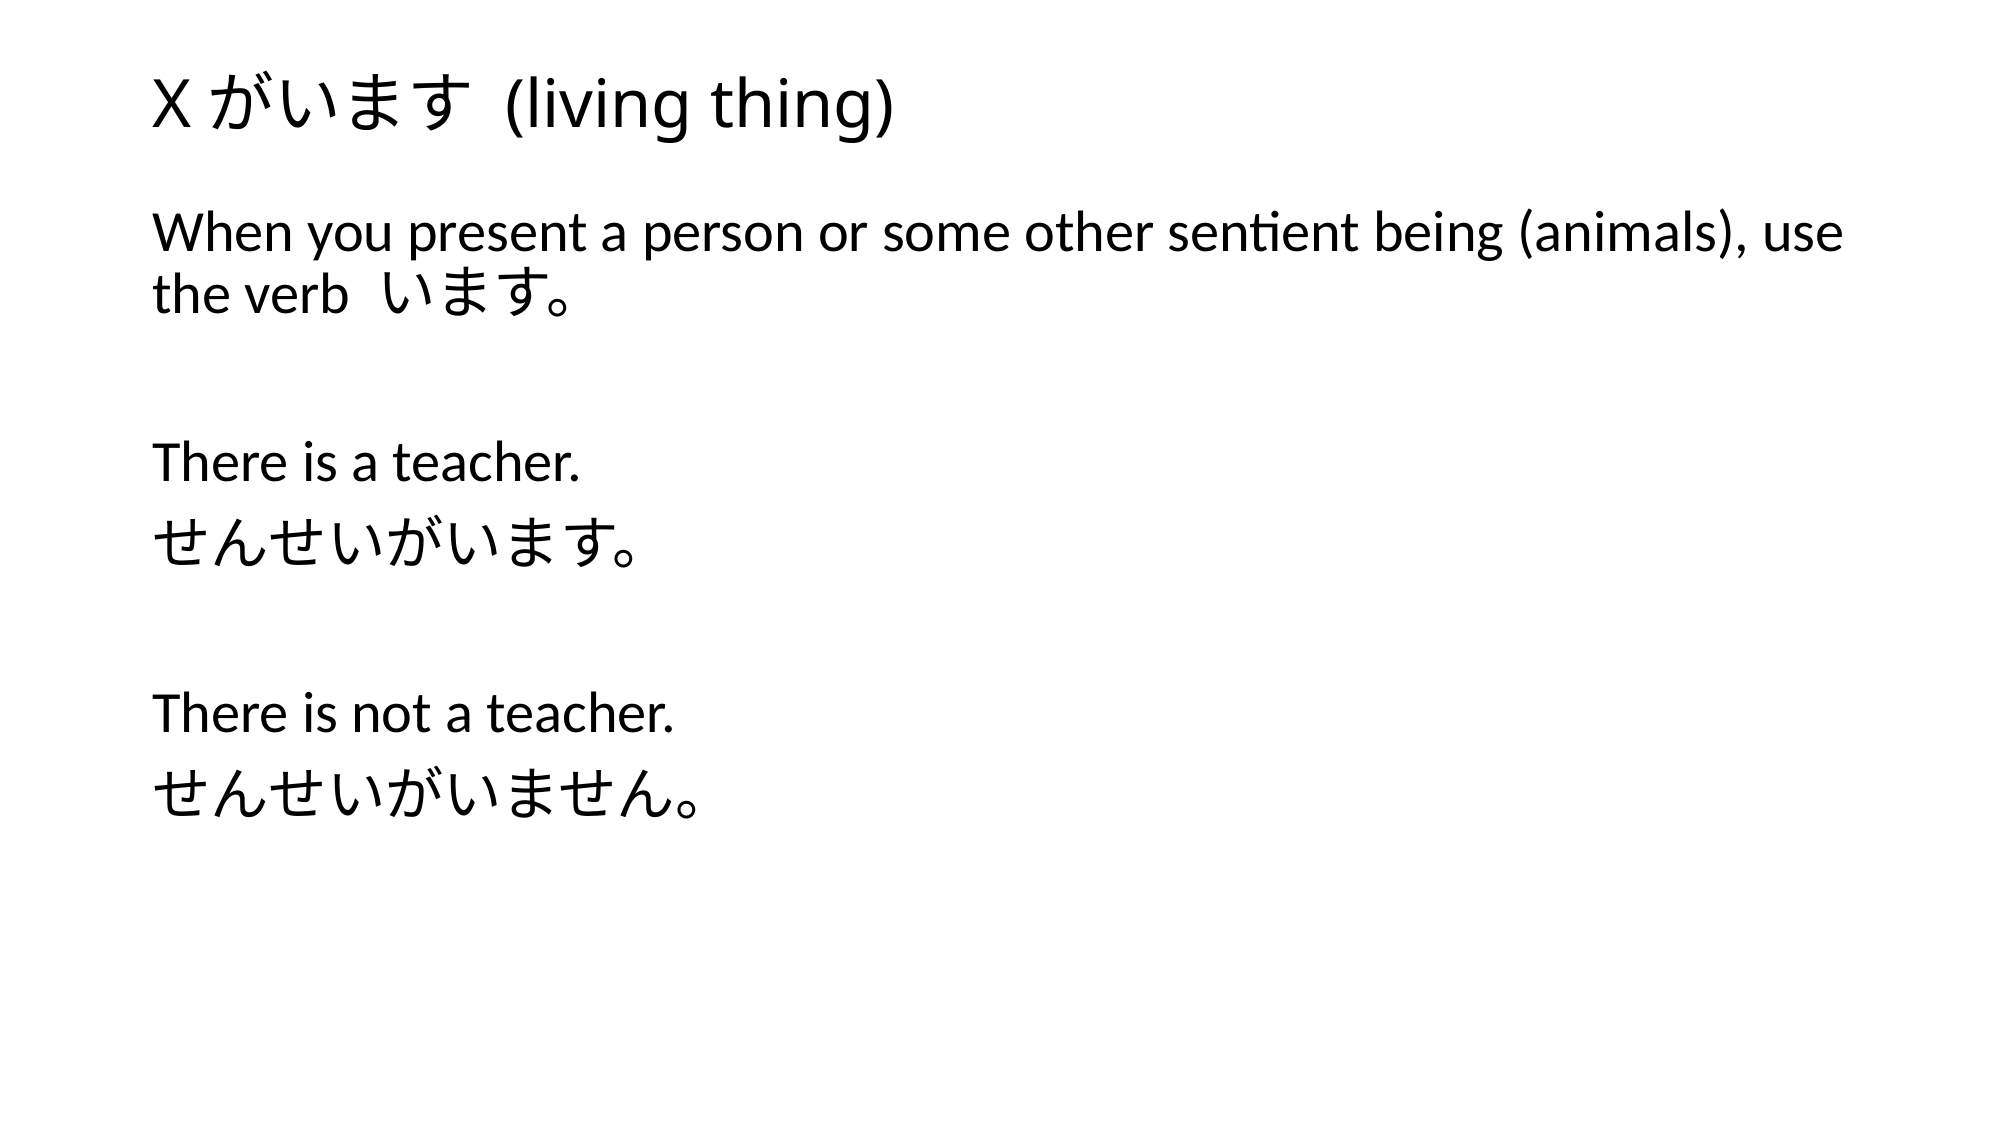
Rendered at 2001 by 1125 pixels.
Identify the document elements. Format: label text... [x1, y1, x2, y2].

title Xがいます (living thing) [137, 59, 1863, 153]
list When you present a person or some other sentient being (animals), use the verb います。 There is a teacher. せんせいがいます。 There is not a teacher. せんせいがいません。 [137, 193, 1863, 1014]
